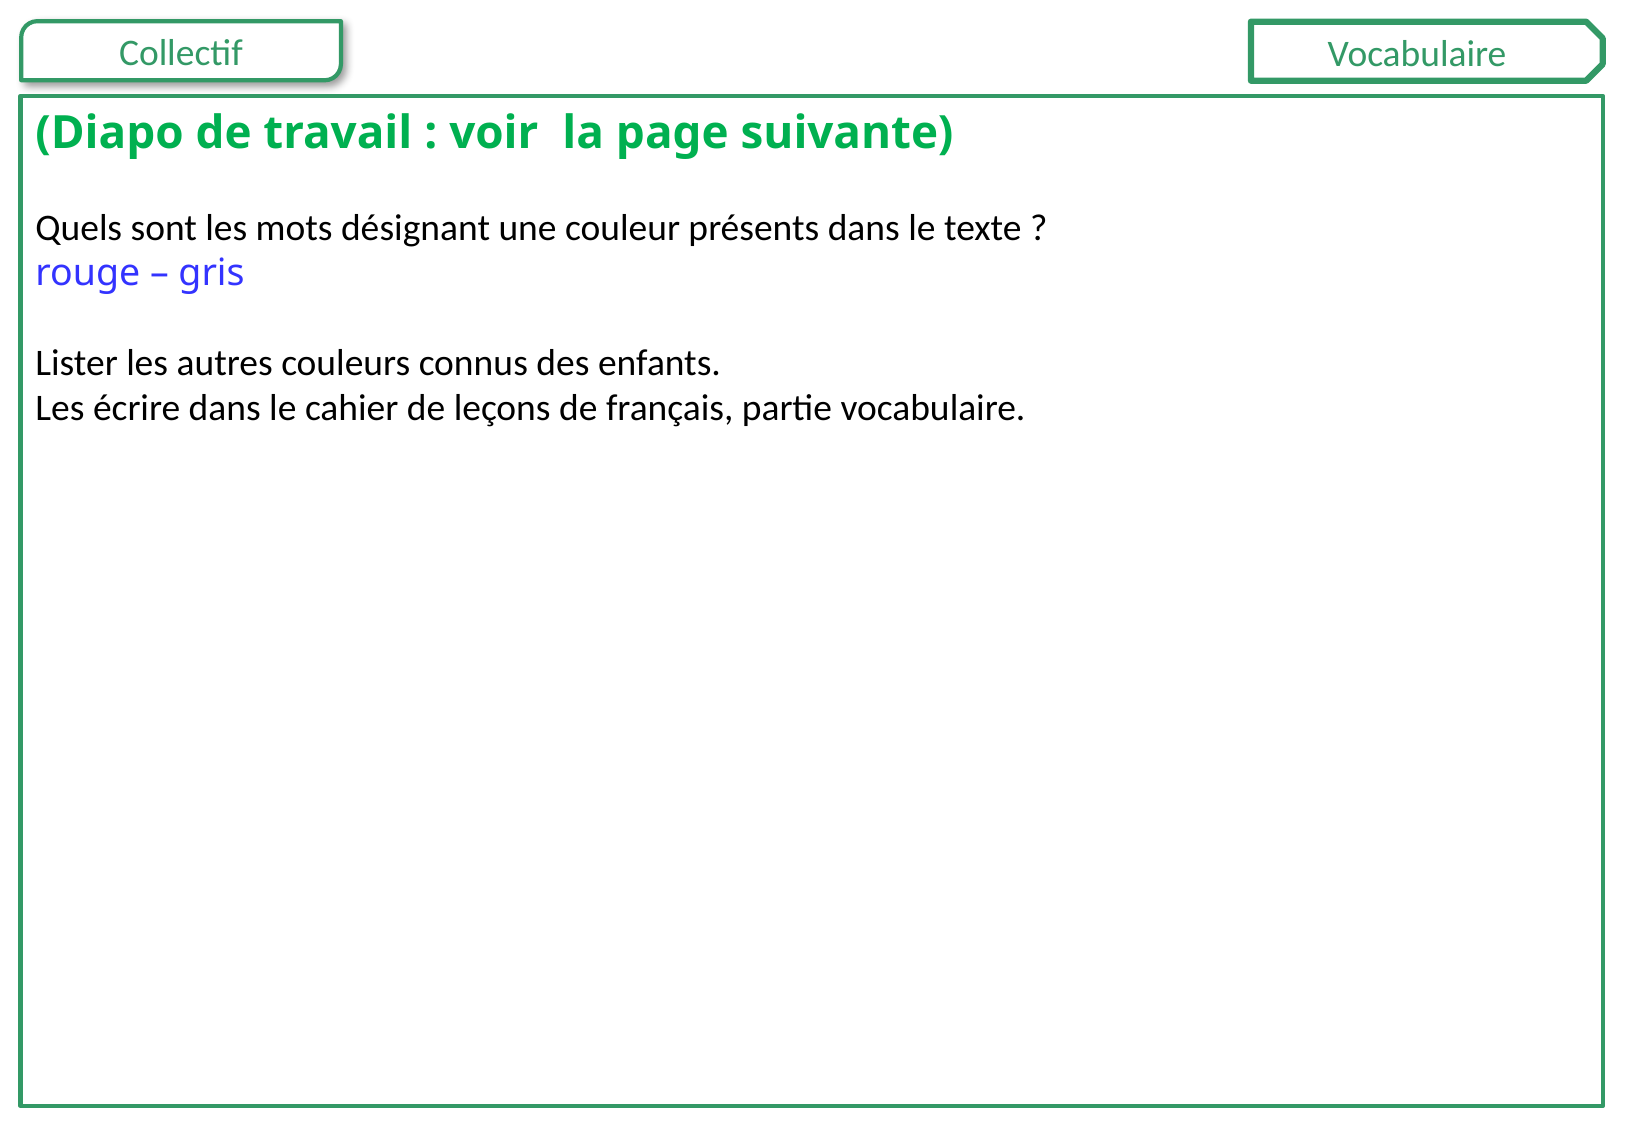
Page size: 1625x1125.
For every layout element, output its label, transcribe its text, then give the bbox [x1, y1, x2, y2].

list Vocabulaire [1250, 21, 1584, 81]
list (Diapo de travail : voir la page suivante) Quels sont les mots désignant une couleur présents dans le texte ? rouge – gris Lister les autres couleurs connus des enfants. Les écrire dans le cahier de leçons de français, partie vocabulaire. [18, 94, 1605, 1108]
